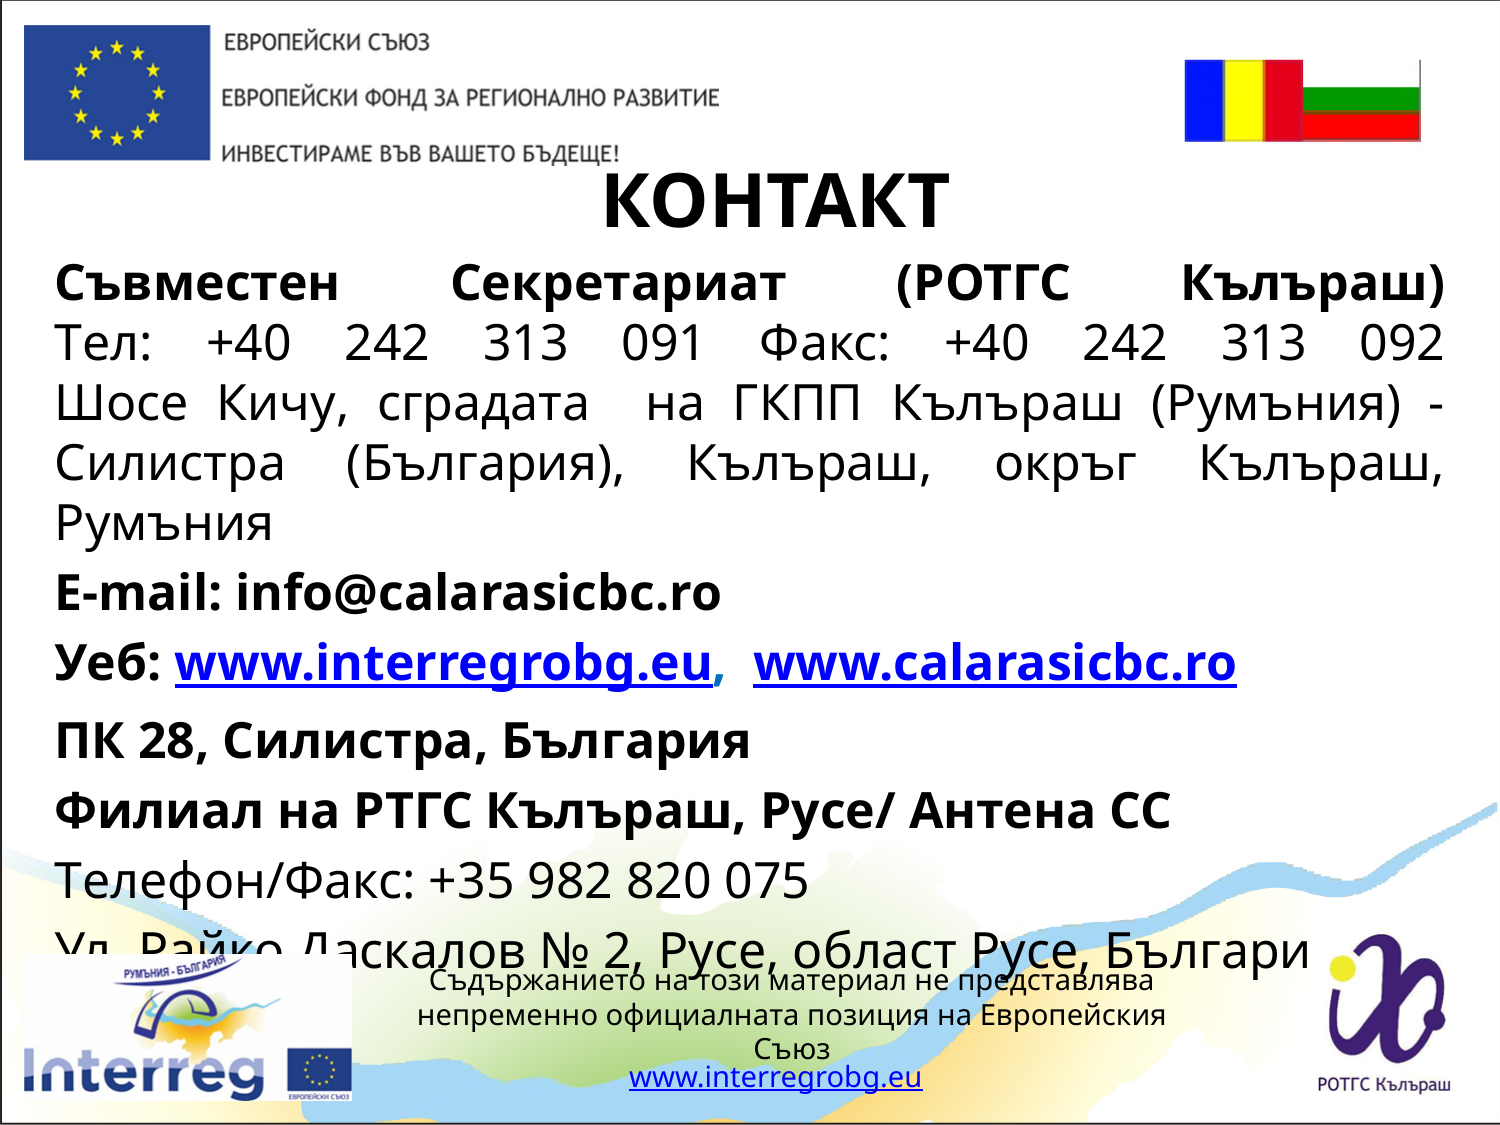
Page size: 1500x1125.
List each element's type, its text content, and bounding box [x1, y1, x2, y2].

text_box Съвместен Секретариат (РОТГС Кълъраш) Tел: +40 242 313 091 Факс: +40 242 313 092 Шосе Кичу, сградата на ГКПП Кълъраш (Румъния) - Силистра (България), Кълъраш, окръг Кълъраш, Румъния E-mail: info@calarasicbc.ro Уеб: www.interregrobg.eu, www.calarasicbc.ro ПК 28, Силистра, България Филиал на РТГС Кълъраш, Русе/ Антена СС Tелефон/Факс: +35 982 820 075 Ул. Райко Даскалов № 2, Русе, област Русе, България [39, 243, 1461, 928]
text_box Съдържанието на този материал не представлява непременно официалната позиция на Европейския Съюз [386, 953, 1198, 1074]
text_box www.interregrobg.eu [614, 1074, 938, 1105]
list [37, 212, 1388, 956]
picture [0, 0, 1500, 1125]
title КОНТАКТ [544, 138, 1008, 212]
